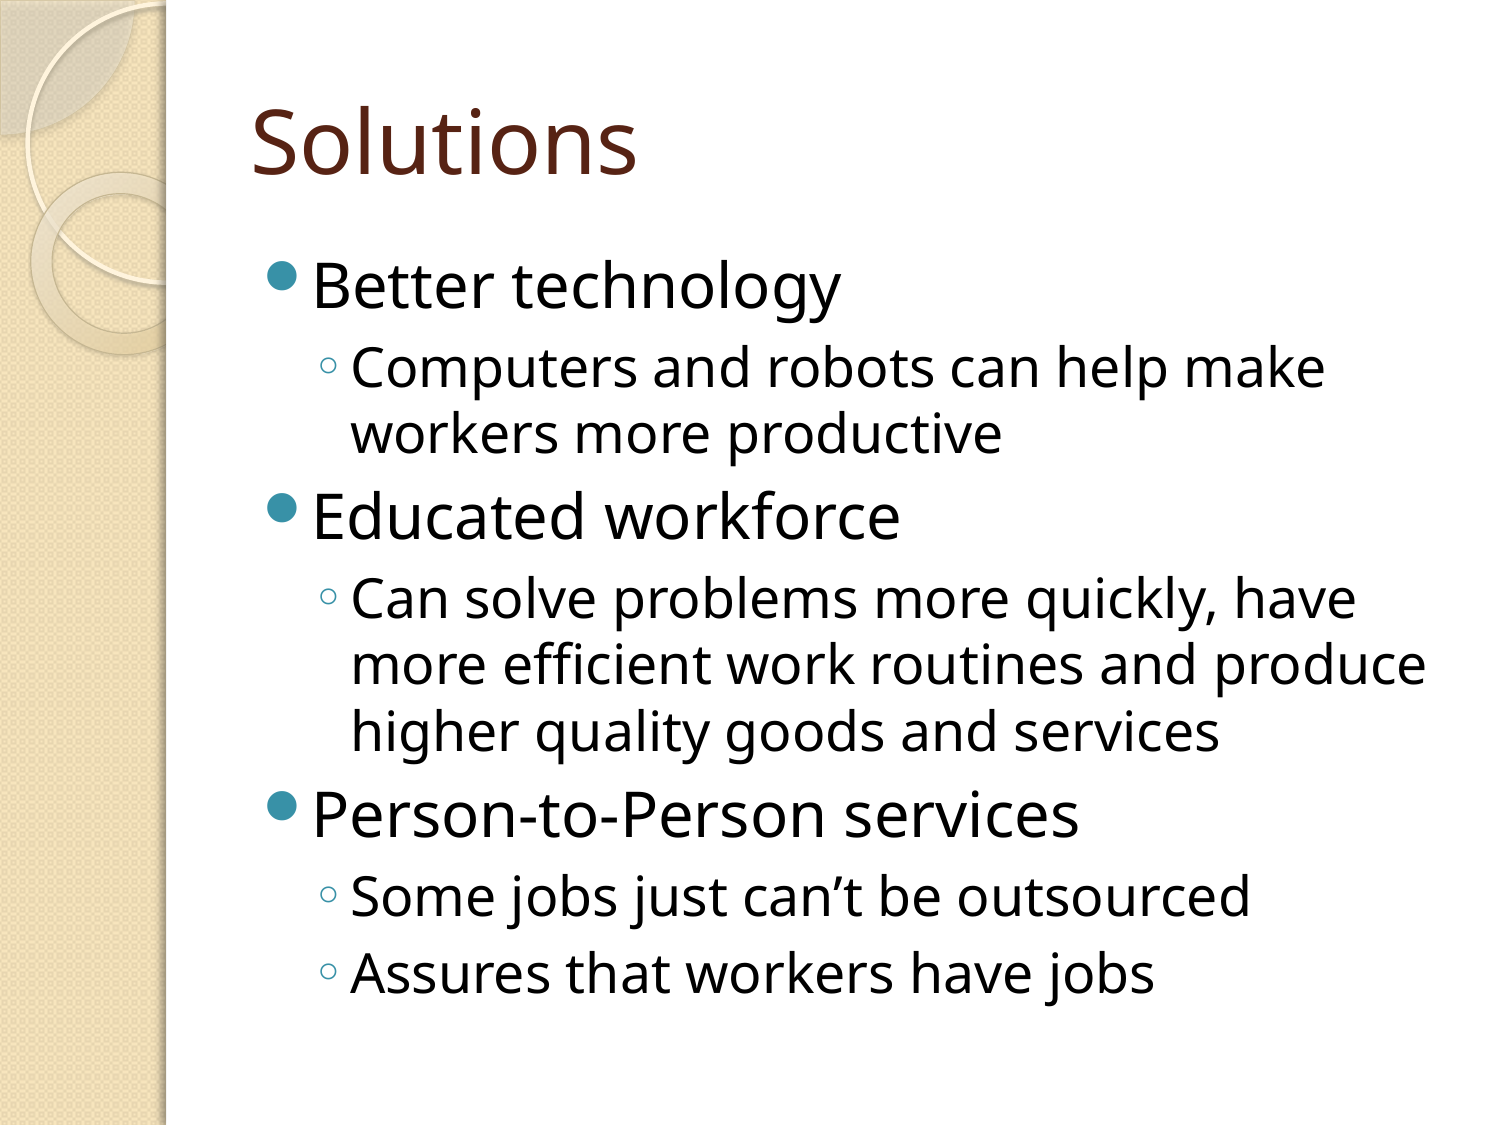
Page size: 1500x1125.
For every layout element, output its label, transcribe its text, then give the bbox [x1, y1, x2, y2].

list Better technology Computers and robots can help make workers more productive Educated workforce Can solve problems more quickly, have more efficient work routines and produce higher quality goods and services Person-to-Person services Some jobs just can’t be outsourced Assures that workers have jobs [235, 237, 1466, 1025]
title Solutions [235, 45, 1466, 233]
